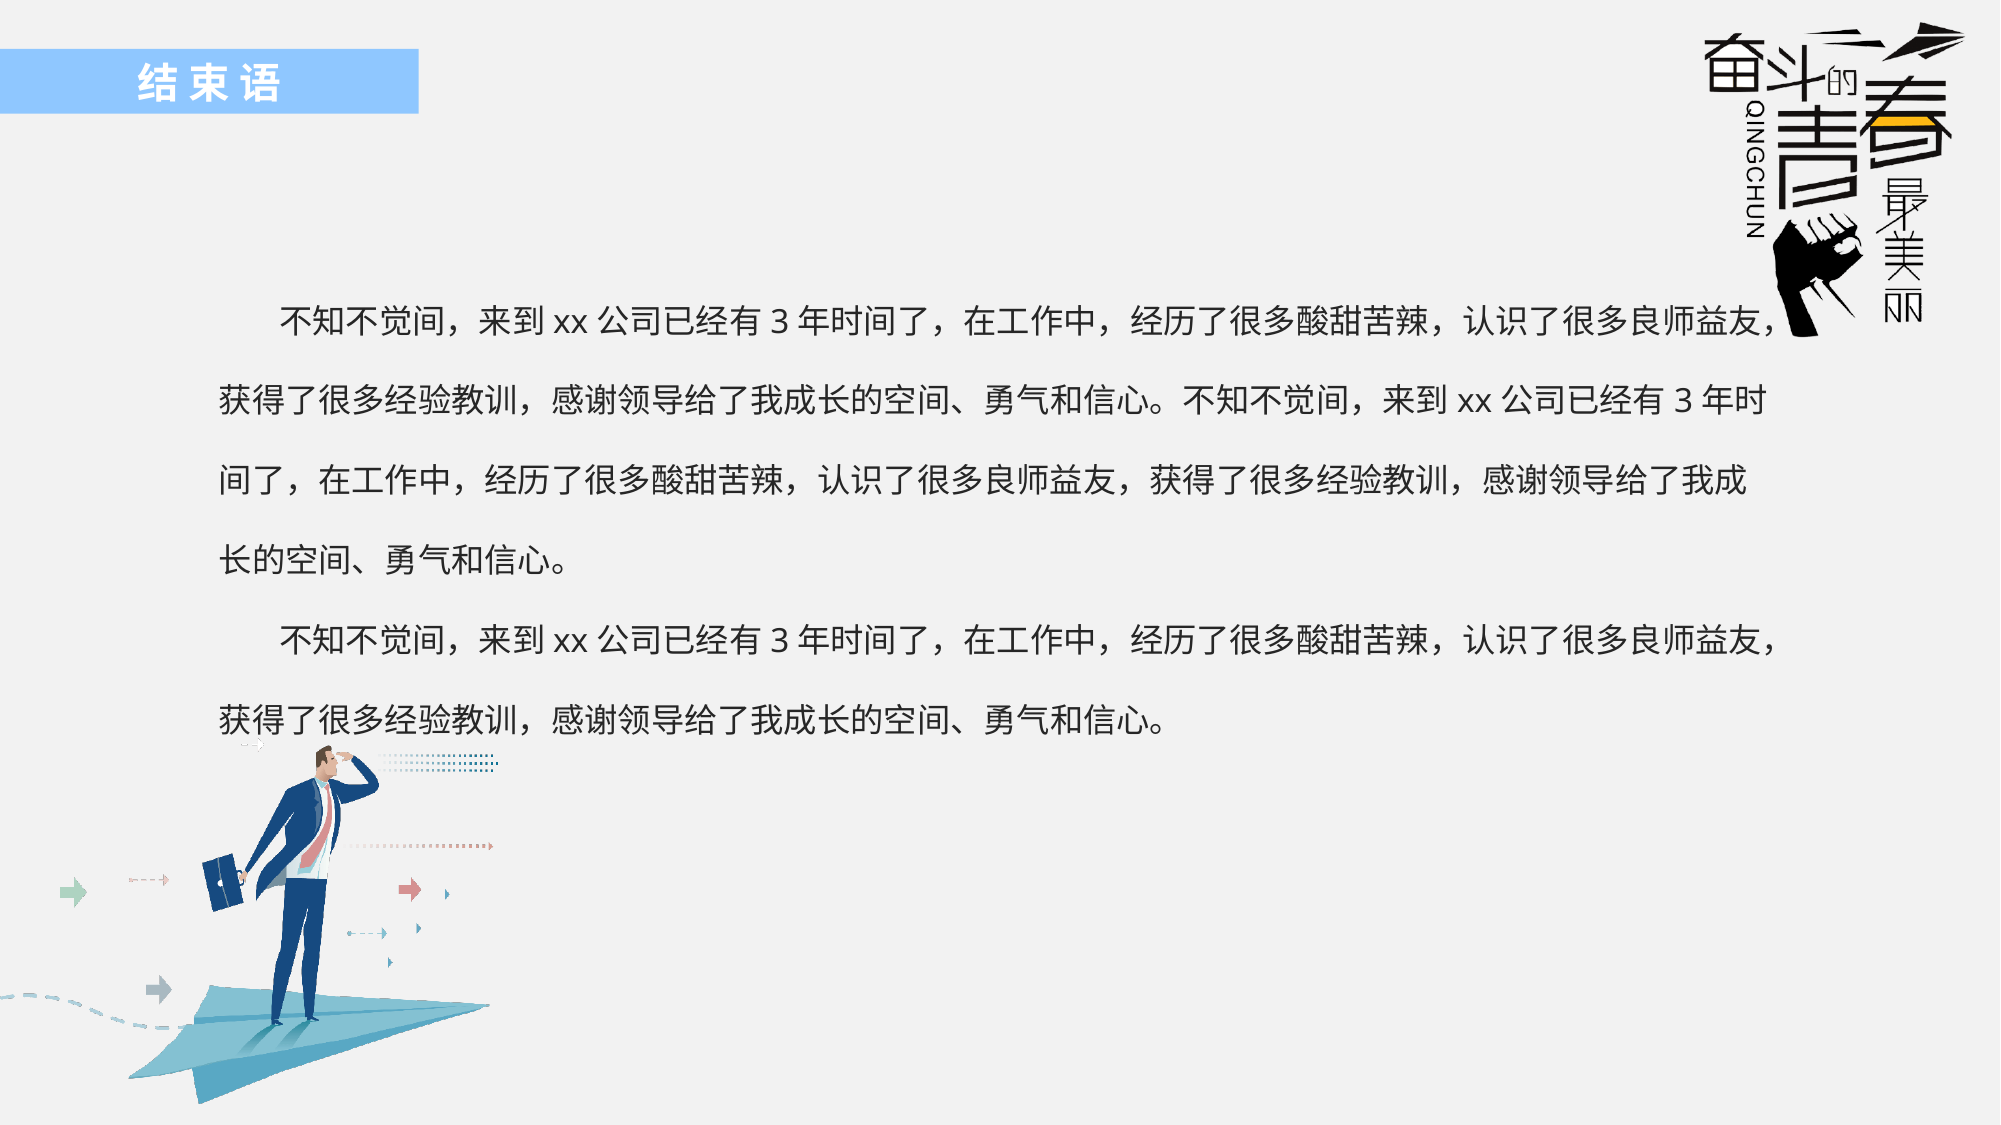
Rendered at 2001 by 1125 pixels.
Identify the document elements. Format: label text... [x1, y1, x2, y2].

picture [0, 737, 498, 1104]
text_box 结 束 语 [0, 48, 419, 114]
picture [1571, 0, 2000, 426]
text_box 不知不觉间，来到xx公司已经有3年时间了，在工作中，经历了很多酸甜苦辣，认识了很多良师益友，获得了很多经验教训，感谢领导给了我成长的空间、勇气和信心。不知不觉间，来到xx公司已经有3年时间了，在工作中，经历了很多酸甜苦辣，认识了很多良师益友，获得了很多经验教训，感谢领导给了我成长的空间、勇气和信心。 不知不觉间，来到xx公司已经有3年时间了，在工作中，经历了很多酸甜苦辣，认识了很多良师益友，获得了很多经验教训，感谢领导给了我成长的空间、勇气和信心。 [204, 252, 1786, 827]
